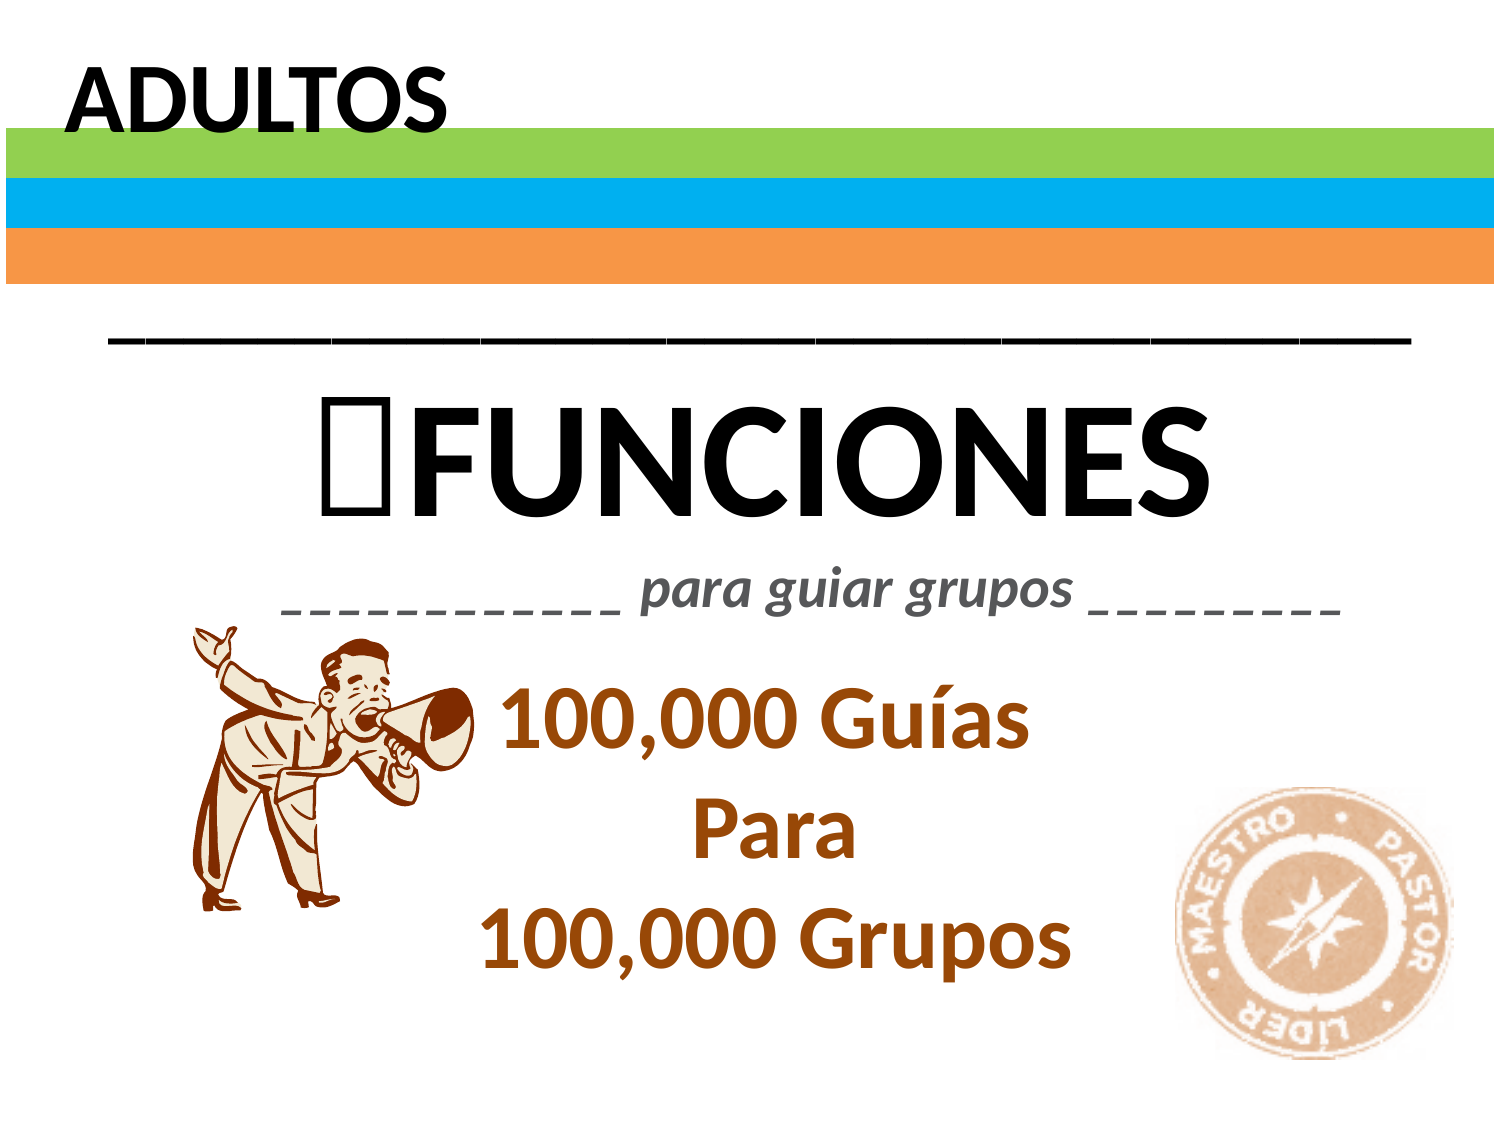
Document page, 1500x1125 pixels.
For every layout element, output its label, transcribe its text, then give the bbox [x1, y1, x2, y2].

text_box [4, 176, 1496, 226]
picture [1174, 787, 1454, 1060]
text_box [4, 126, 1496, 176]
picture [187, 624, 476, 916]
text_box 100,000 Guías Para 100,000 Grupos [337, 649, 1213, 995]
text_box [4, 226, 1496, 286]
text_box ADULTOS [49, 24, 513, 160]
text_box ___________________________________ FUNCIONES ____________ para guiar grupos _________ [93, 251, 1428, 627]
